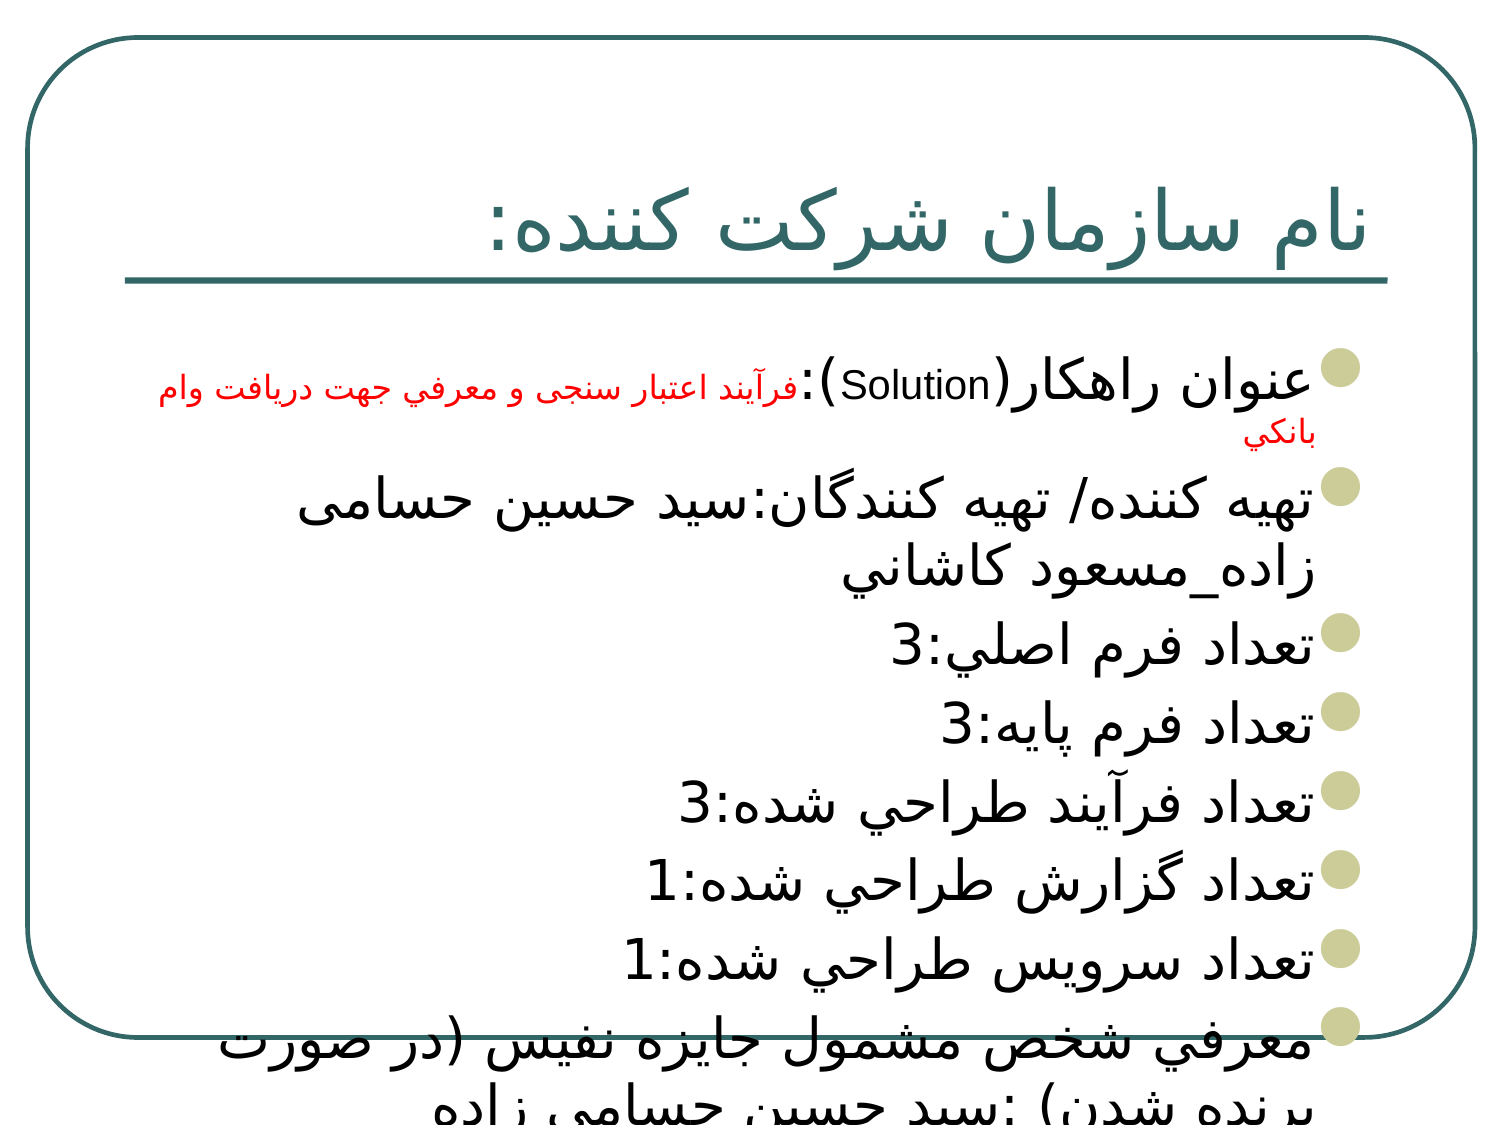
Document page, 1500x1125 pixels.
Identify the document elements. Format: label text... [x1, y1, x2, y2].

list عنوان راهكار(Solution):فرآيند اعتبار سنجی و معرفي جهت دريافت وام بانکي تهيه كننده/ تهيه كنندگان:سید حسین حسامی زاده_مسعود کاشاني تعداد فرم اصلي:3 تعداد فرم پايه:3 تعداد فرآيند طراحي شده:3 تعداد گزارش طراحي شده:1 تعداد سرويس طراحي شده:1 معرفي شخص مشمول جايزه نفيس (در صورت برنده شدن) :سيد حسين حسامي زاده [132, 335, 1408, 991]
title نام سازمان شركت كننده: [125, 87, 1388, 275]
